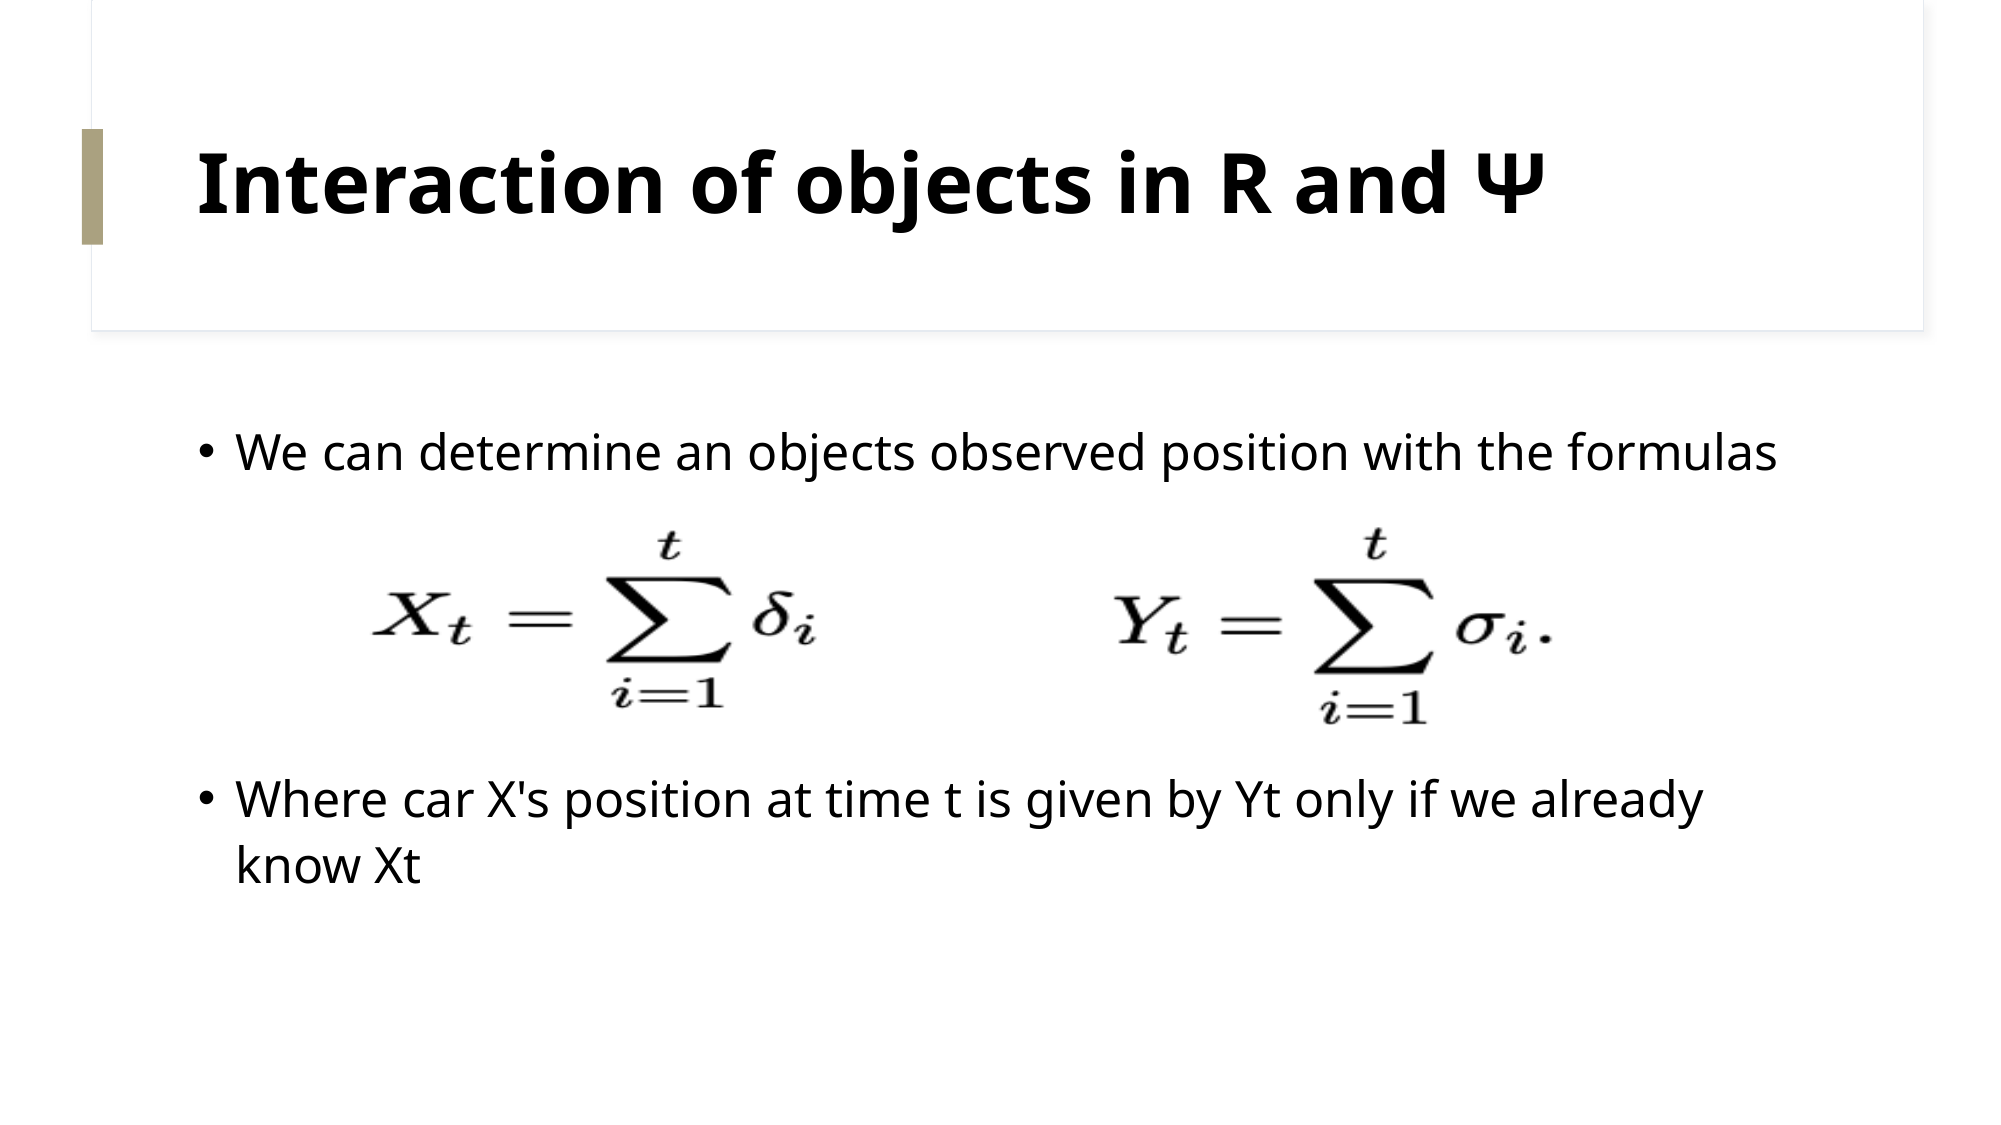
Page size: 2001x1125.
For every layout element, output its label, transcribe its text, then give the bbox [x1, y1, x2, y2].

picture [354, 520, 846, 725]
list We can determine an objects observed position with the formulas Where car X's position at time t is given by Yt only if we already know Xt [183, 406, 1851, 1013]
picture [1094, 526, 1562, 725]
title Interaction of objects in R and Ψ [183, 90, 1851, 284]
